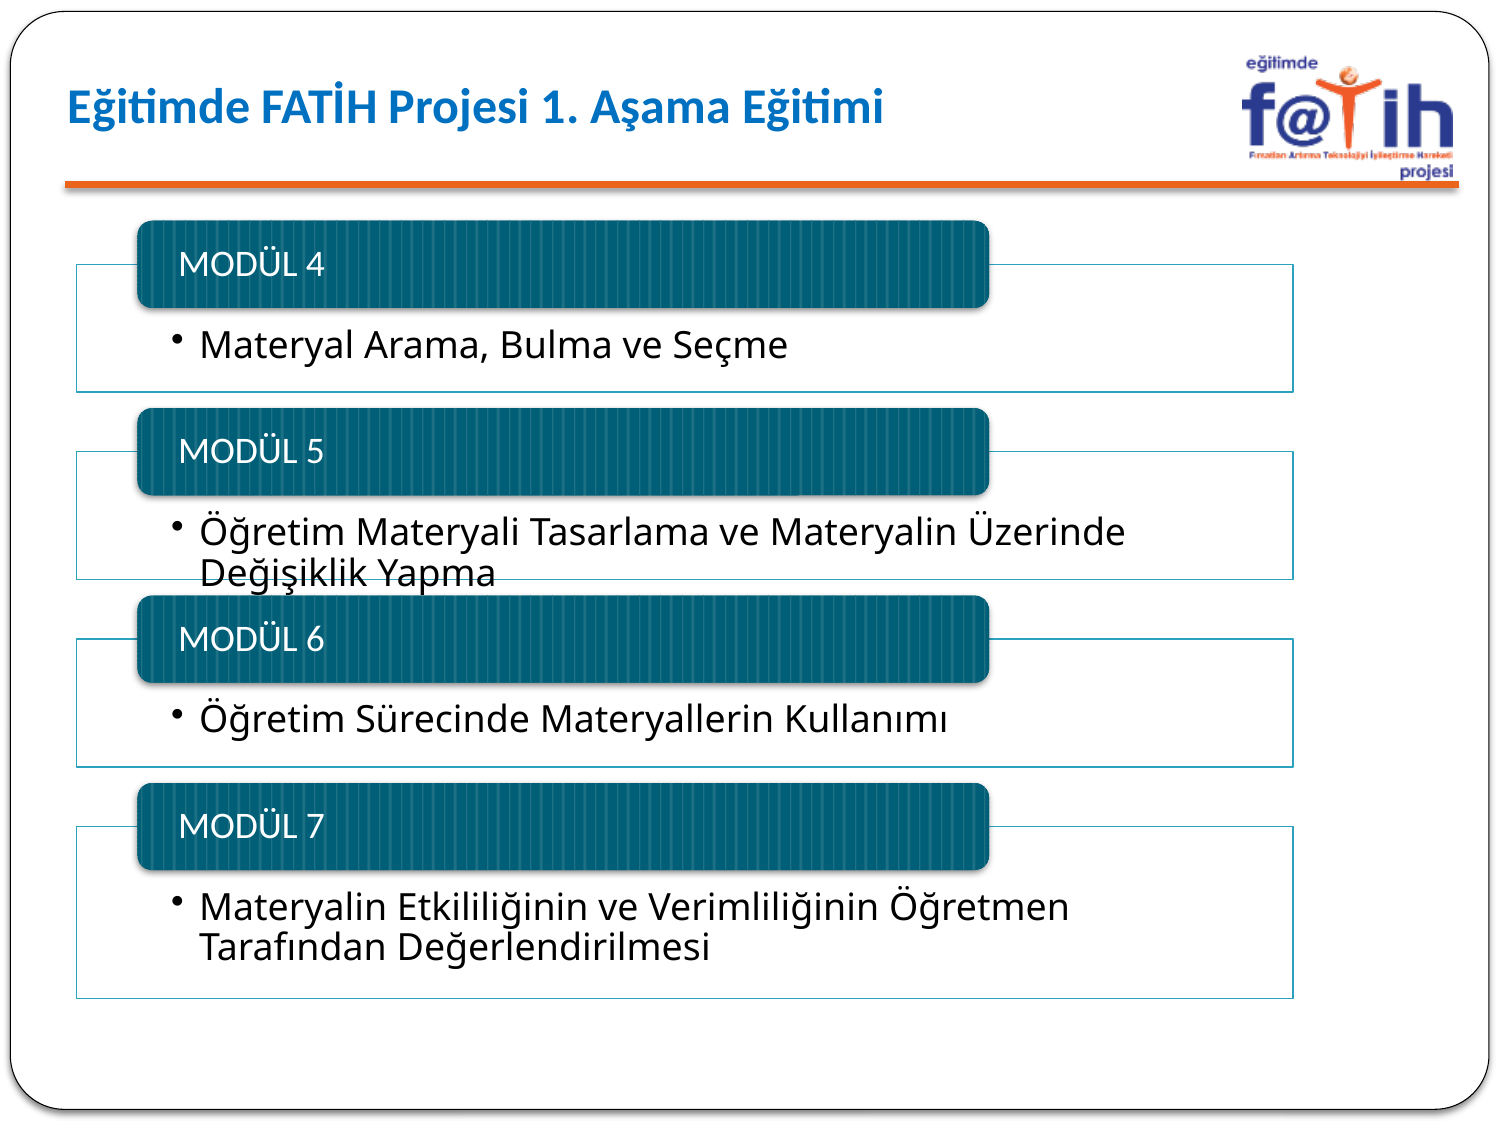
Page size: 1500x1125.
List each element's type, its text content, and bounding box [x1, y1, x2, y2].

picture [1242, 54, 1453, 182]
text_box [76, 219, 1294, 1000]
text_box Eğitimde FATİH Projesi 1. Aşama Eğitimi [53, 66, 1187, 149]
